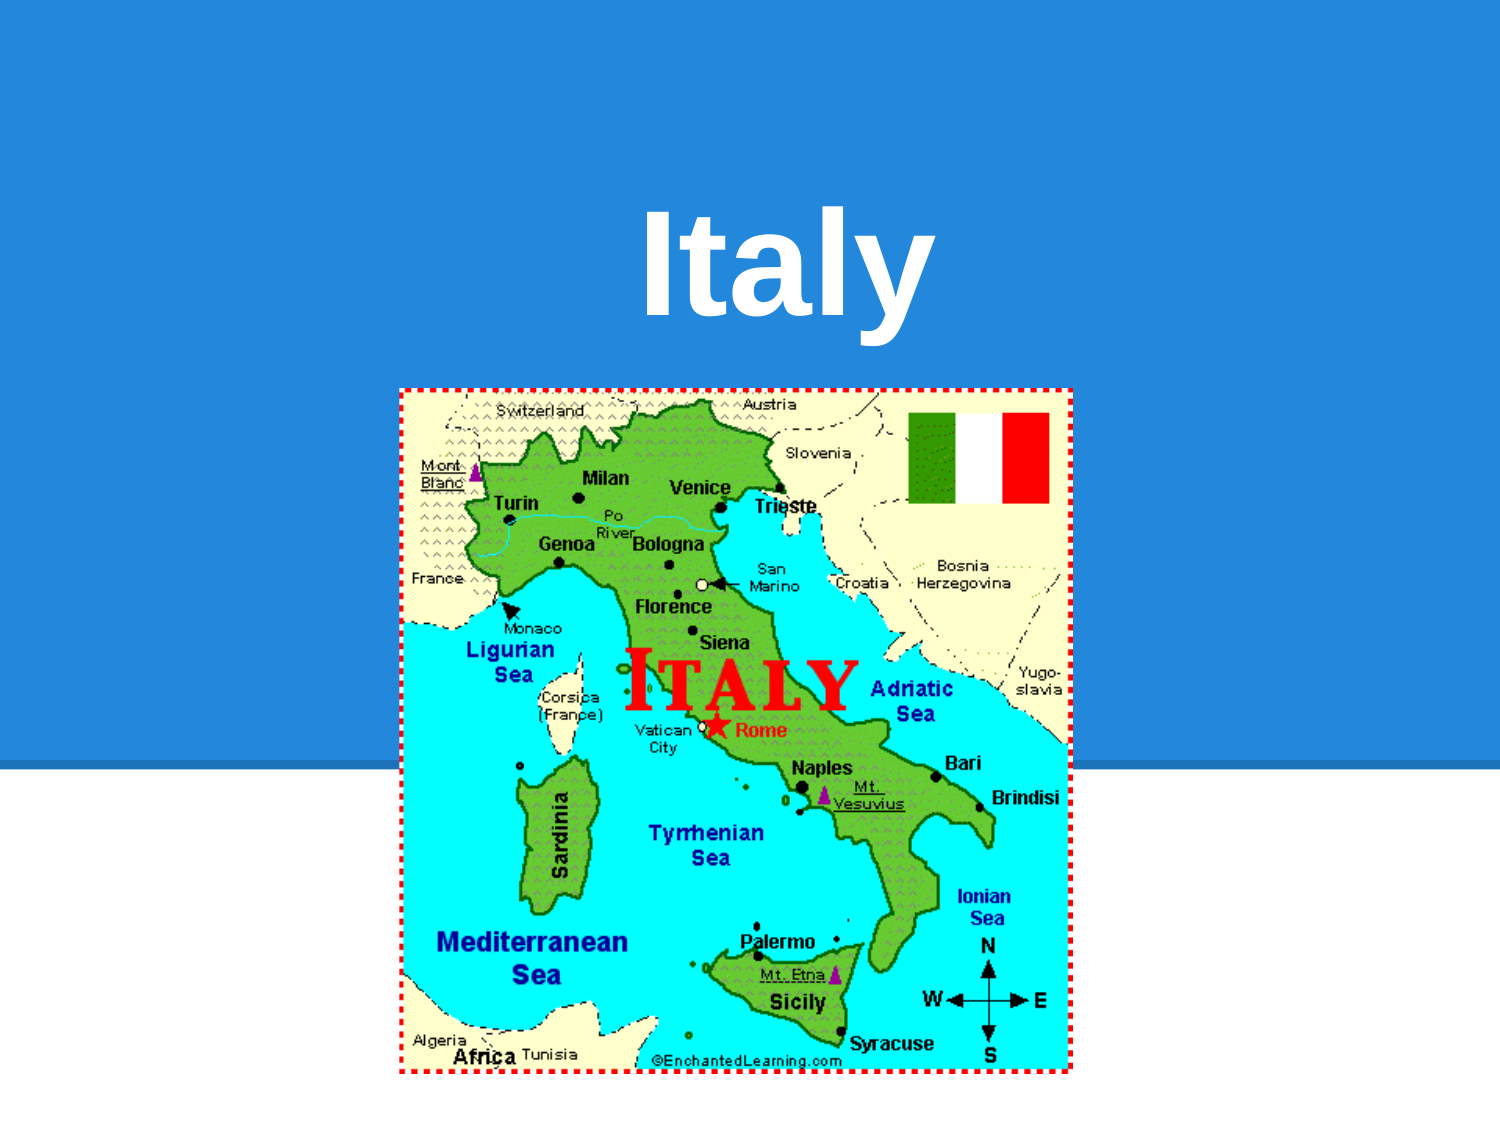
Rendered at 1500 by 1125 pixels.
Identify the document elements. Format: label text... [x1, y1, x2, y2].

text_box [399, 388, 1073, 1074]
title Italy [112, 0, 1388, 361]
